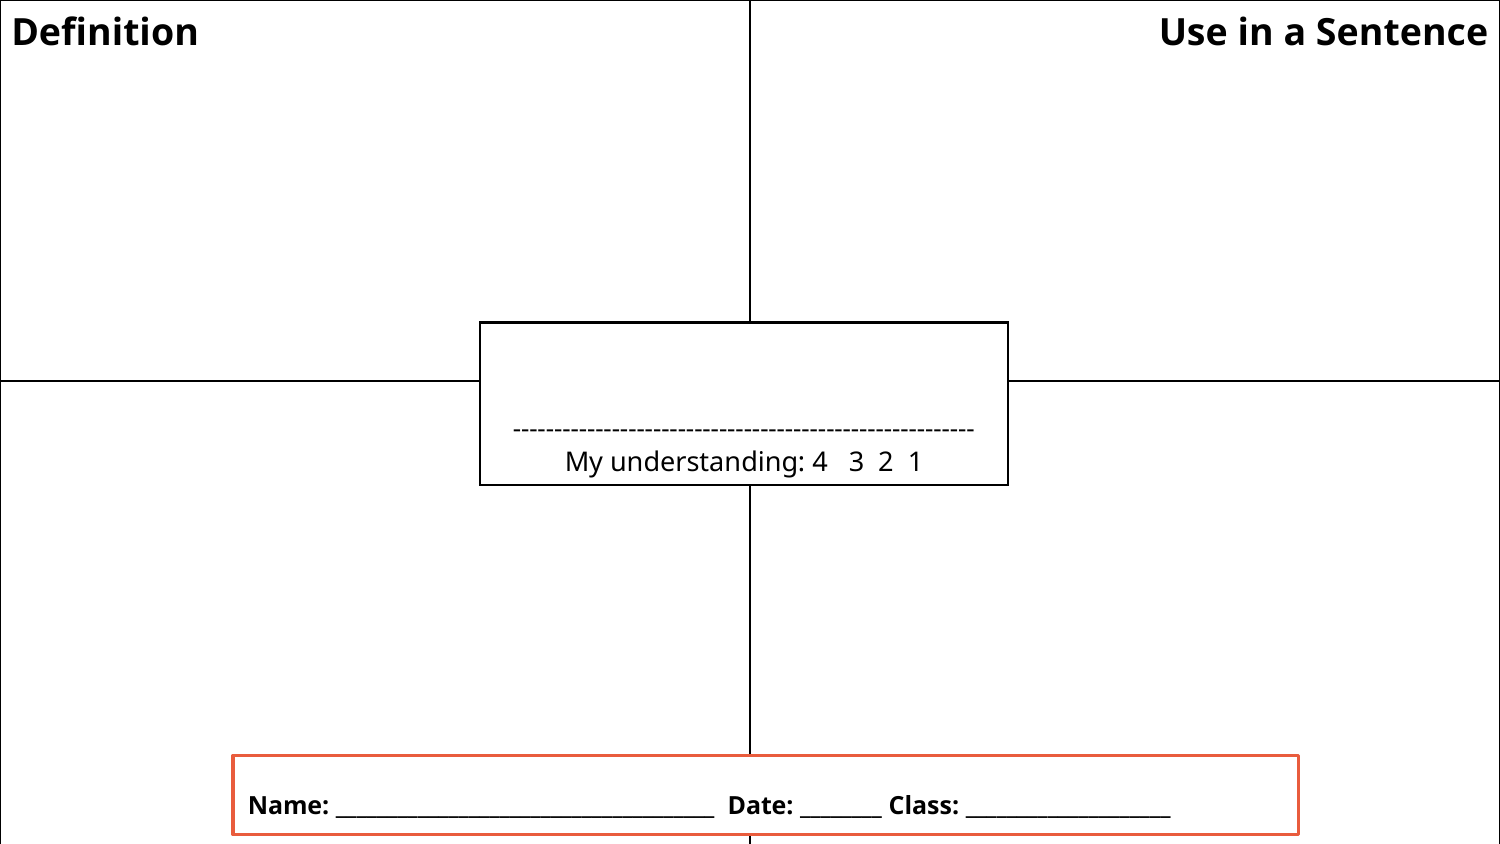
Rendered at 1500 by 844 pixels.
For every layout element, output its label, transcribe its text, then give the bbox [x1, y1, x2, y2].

table_cell Illustration [1, 382, 749, 844]
text_box Name: _____________________________________ Date: ________ Class: ____________________ [232, 755, 1299, 835]
table_header Definition [1, 1, 749, 380]
table_cell Question [751, 382, 1499, 844]
text_box -------------------------------------------------------- My understanding: 4 3 2 1 [480, 322, 1008, 486]
table_header Use in a Sentence [751, 1, 1499, 380]
